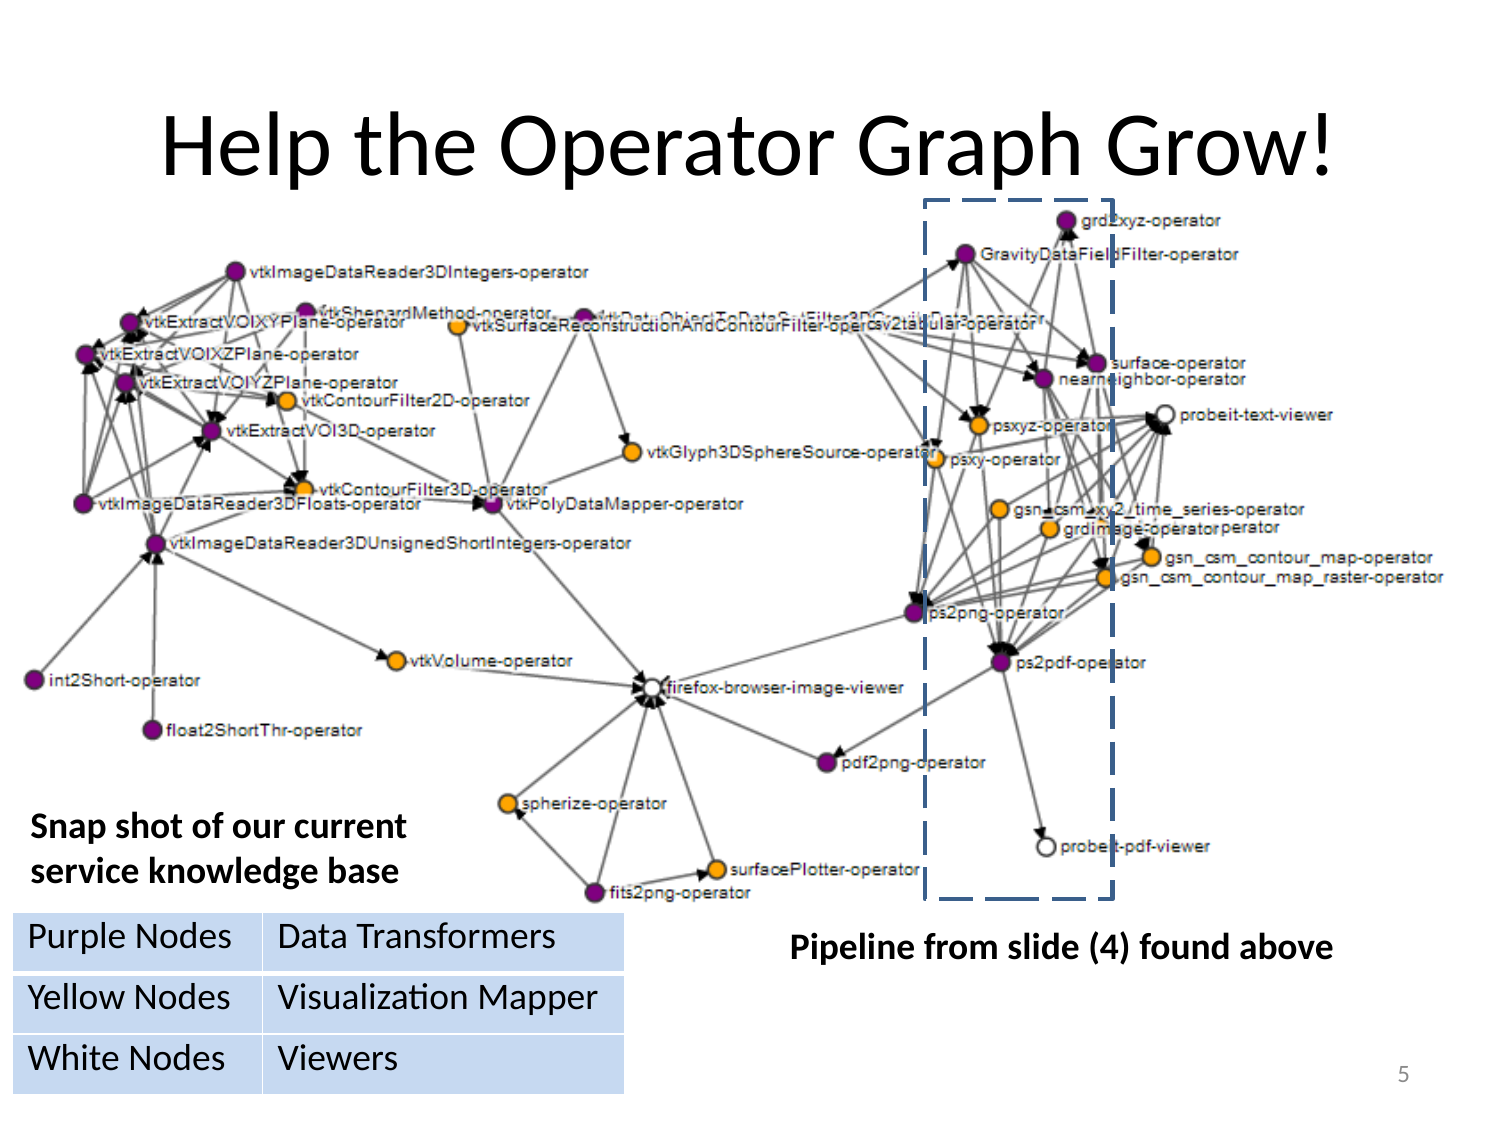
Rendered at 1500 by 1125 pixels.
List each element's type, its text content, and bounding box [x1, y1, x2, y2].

table_header Purple Nodes [13, 919, 262, 971]
table_cell Yellow Nodes [13, 976, 262, 1033]
table_header Data Transformers [263, 921, 624, 971]
slide_number 5 [1074, 1042, 1425, 1103]
title Help the Operator Graph Grow! [75, 45, 1425, 197]
text_box Pipeline from slide (4) found above [774, 921, 1350, 975]
table_cell Viewers [263, 1035, 624, 1094]
table_cell Visualization Mapper [263, 976, 624, 1033]
picture [15, 198, 1463, 913]
table_cell White Nodes [13, 1035, 262, 1094]
